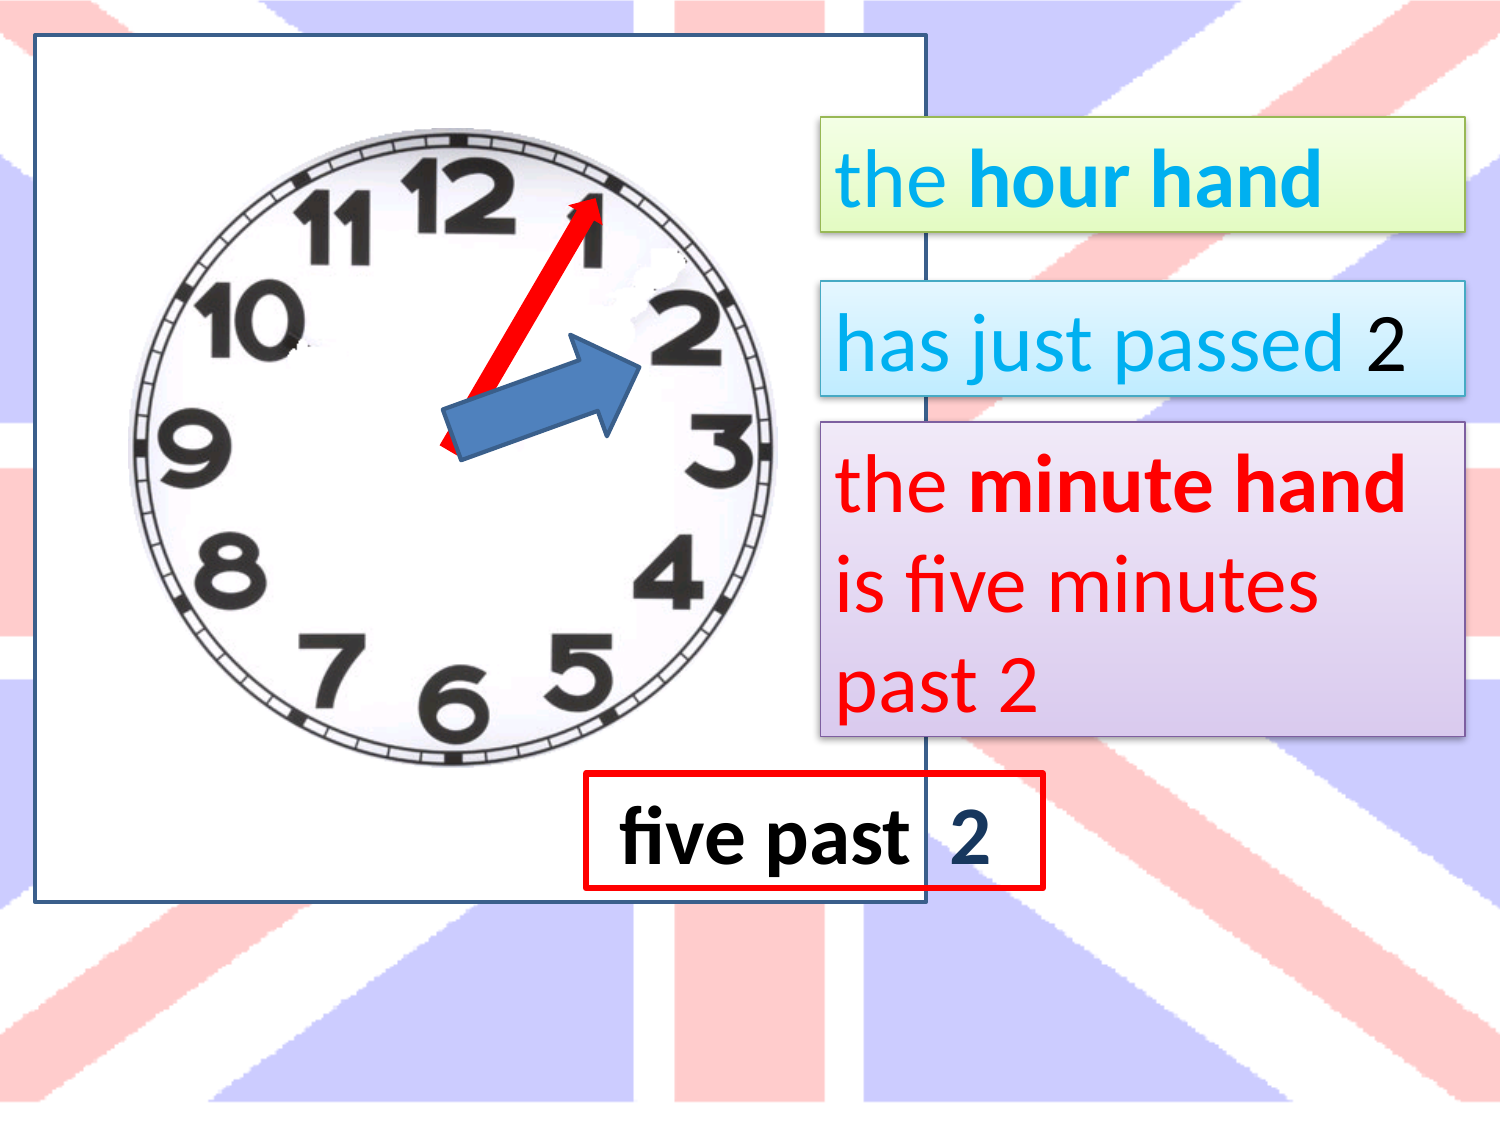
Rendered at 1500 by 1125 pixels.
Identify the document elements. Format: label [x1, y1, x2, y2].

text_box [146, 146, 757, 745]
picture [0, 0, 1500, 1125]
